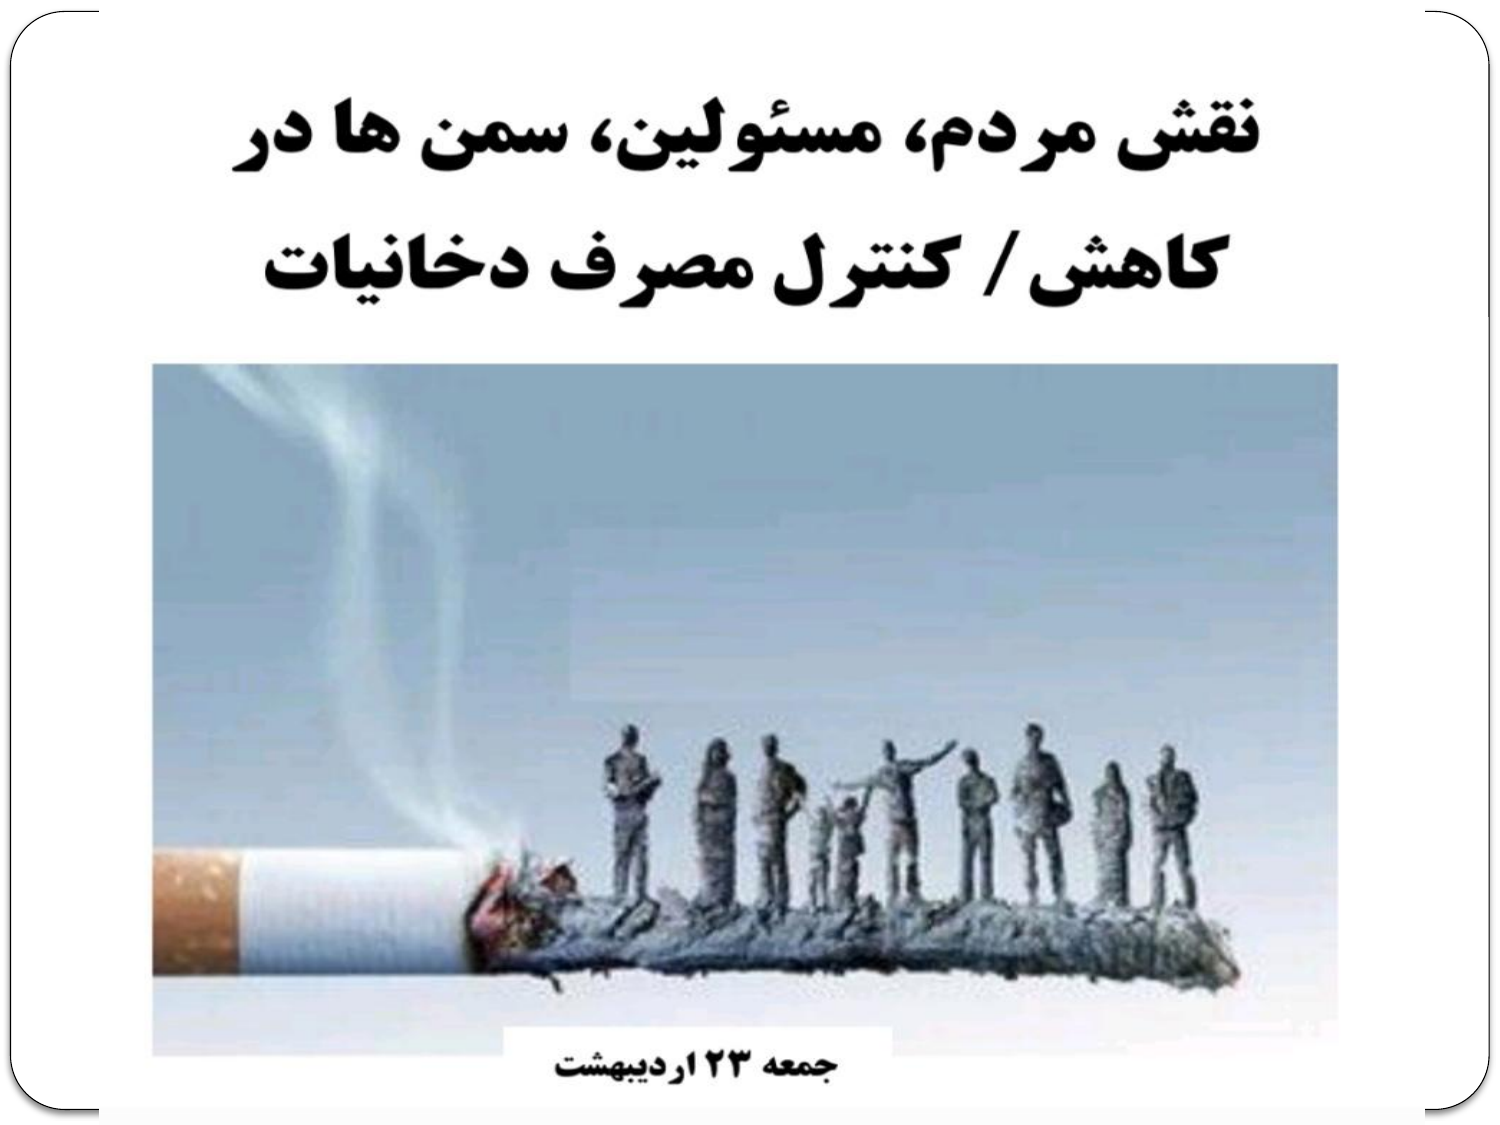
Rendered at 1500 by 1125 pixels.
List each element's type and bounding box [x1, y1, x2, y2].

picture [99, 0, 1426, 1125]
